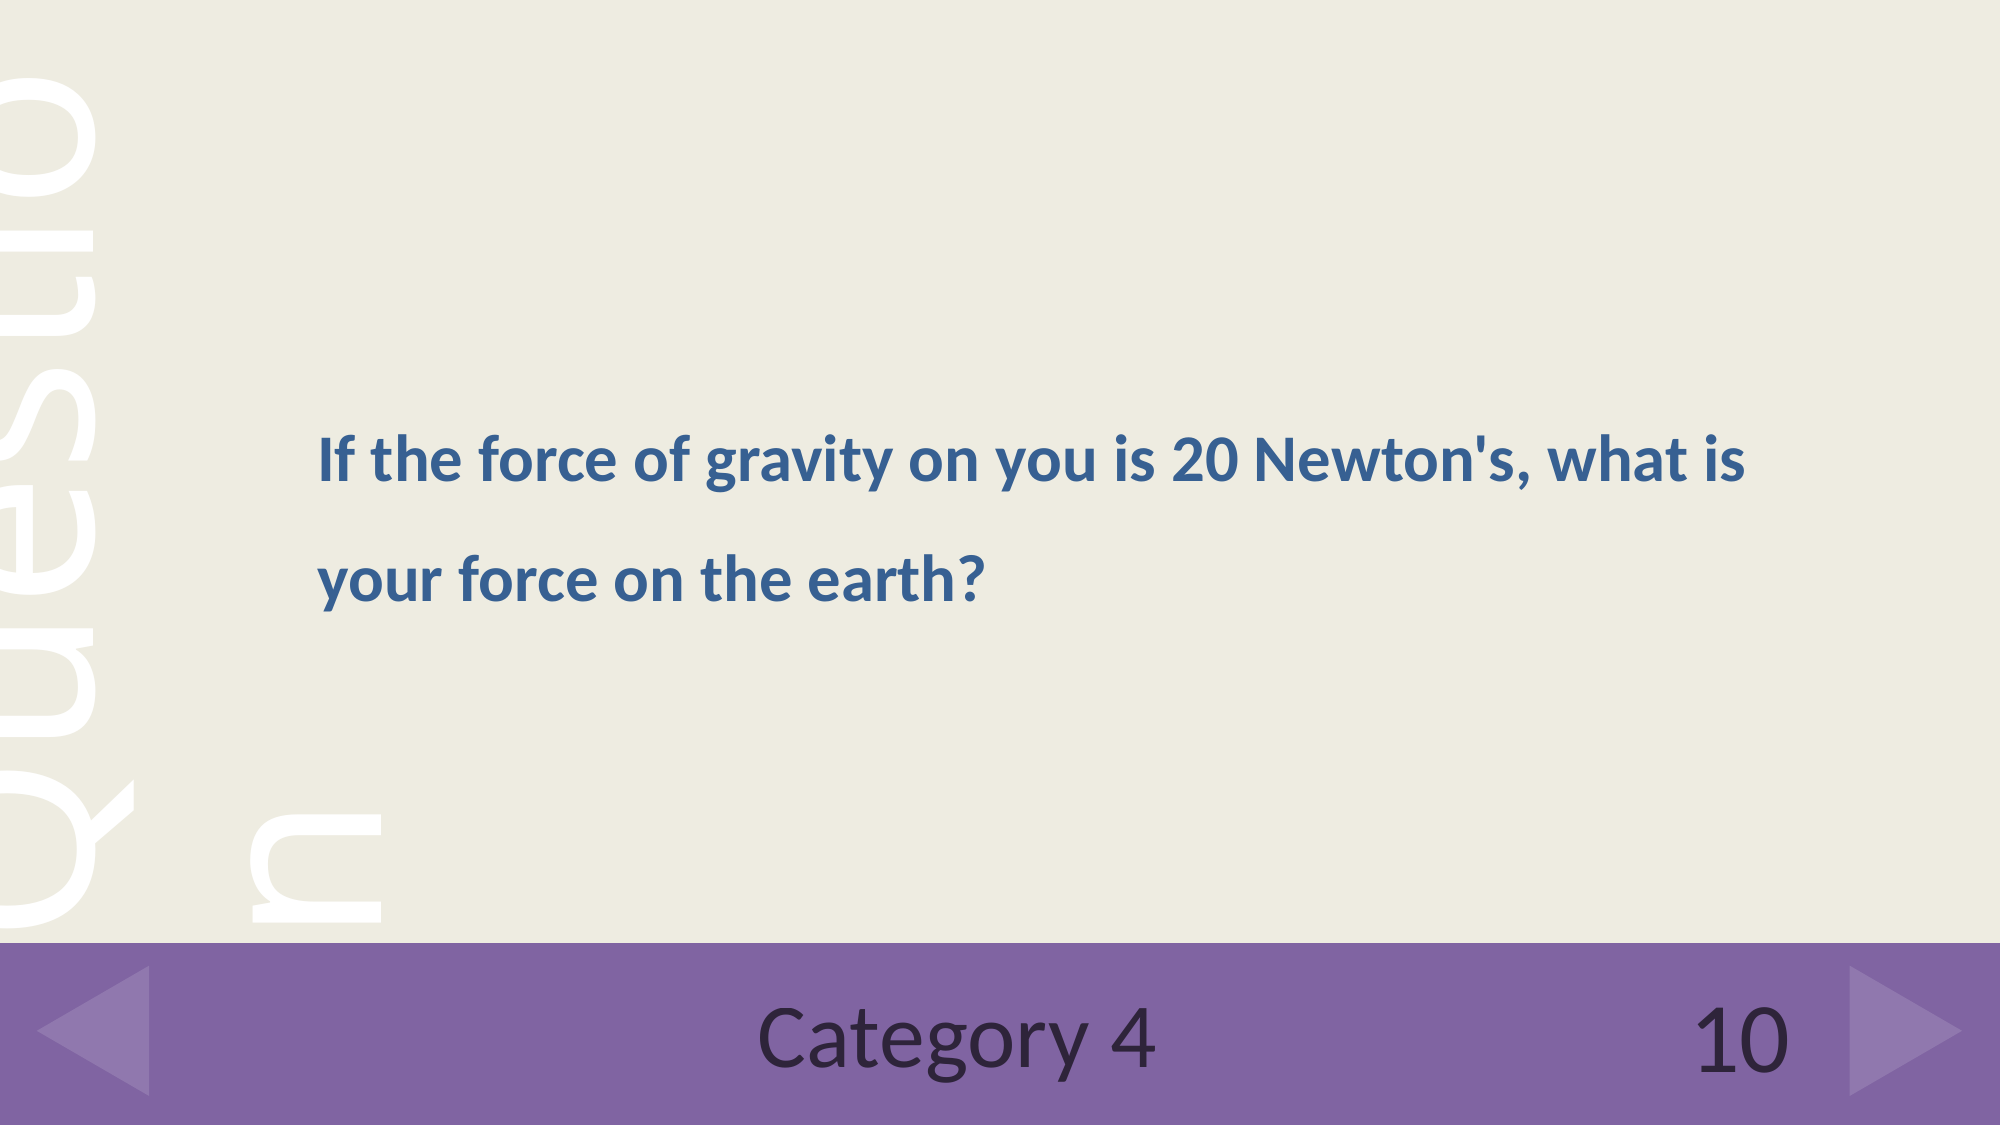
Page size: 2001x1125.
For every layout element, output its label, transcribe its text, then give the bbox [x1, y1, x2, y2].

list If the force of gravity on you is 20 Newton's, what is your force on the earth? [302, 158, 1847, 831]
title Category 4 [57, 937, 1858, 1125]
